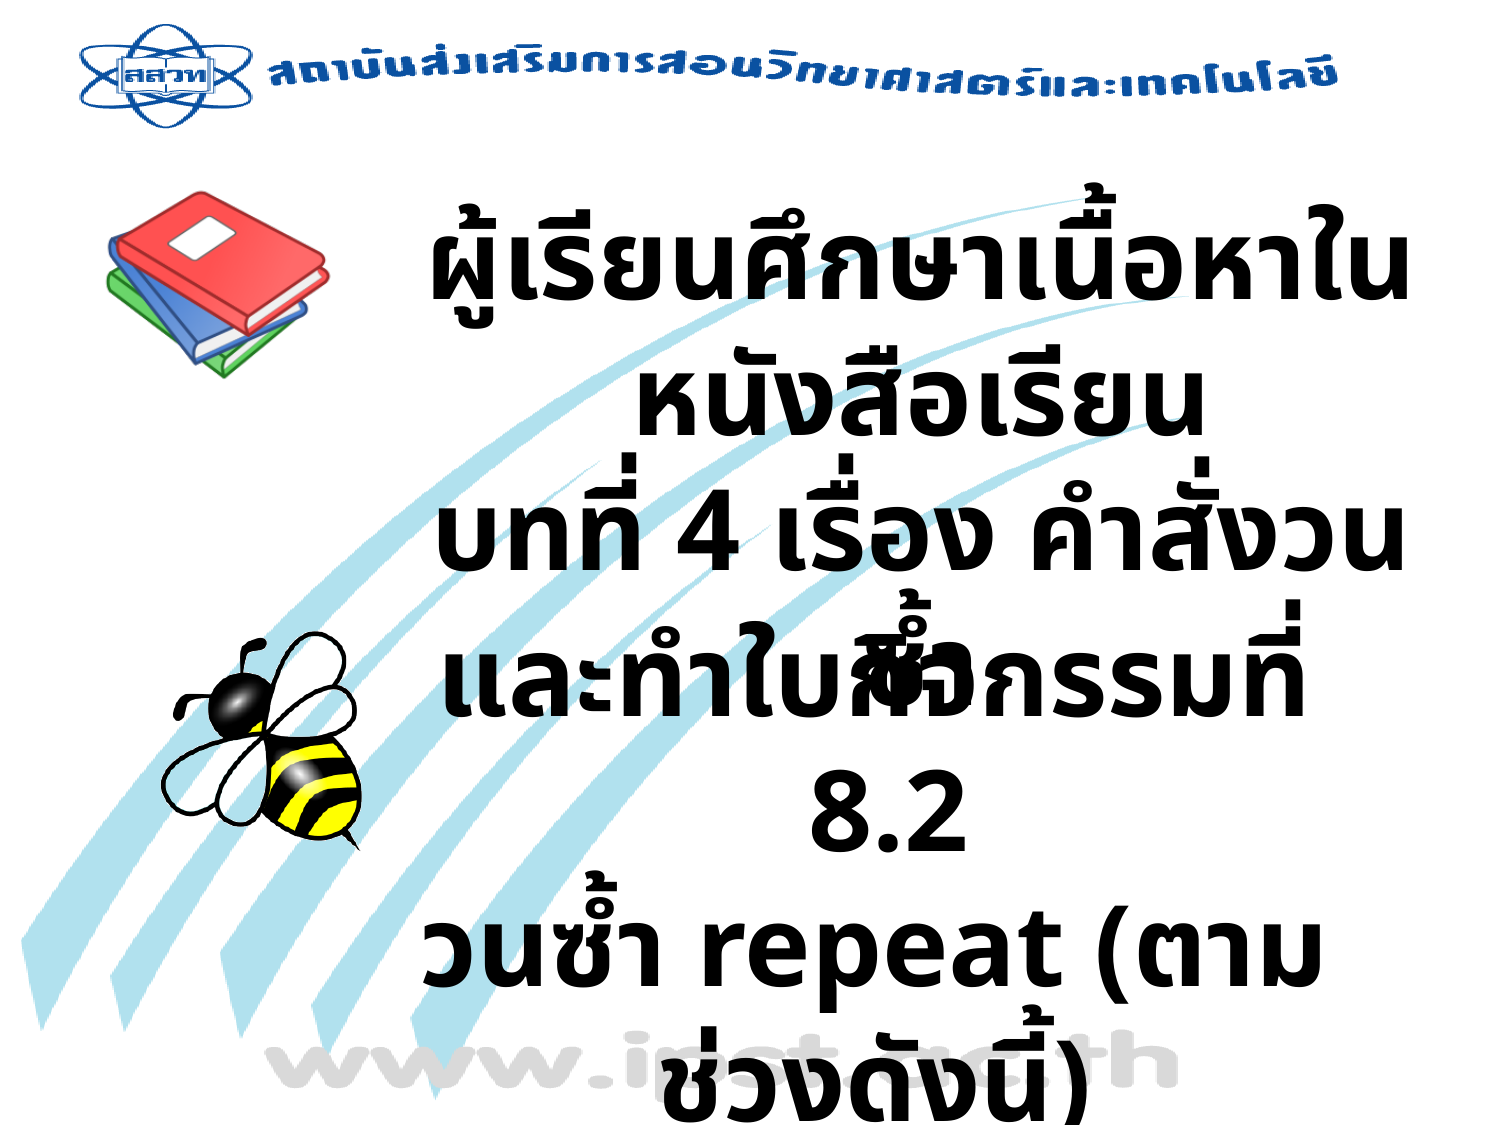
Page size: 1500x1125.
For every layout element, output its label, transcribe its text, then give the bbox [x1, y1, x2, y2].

text_box ผู้เรียนศึกษาเนื้อหาในหนังสือเรียน บทที่ 4 เรื่อง คำสั่งวนซ้ำ [383, 180, 1459, 735]
picture [0, 0, 1500, 1125]
text_box และทำใบกิจกรรมที่ 8.2 วนซ้ำ repeat (ตามช่วงดังนี้) [383, 597, 1365, 1125]
